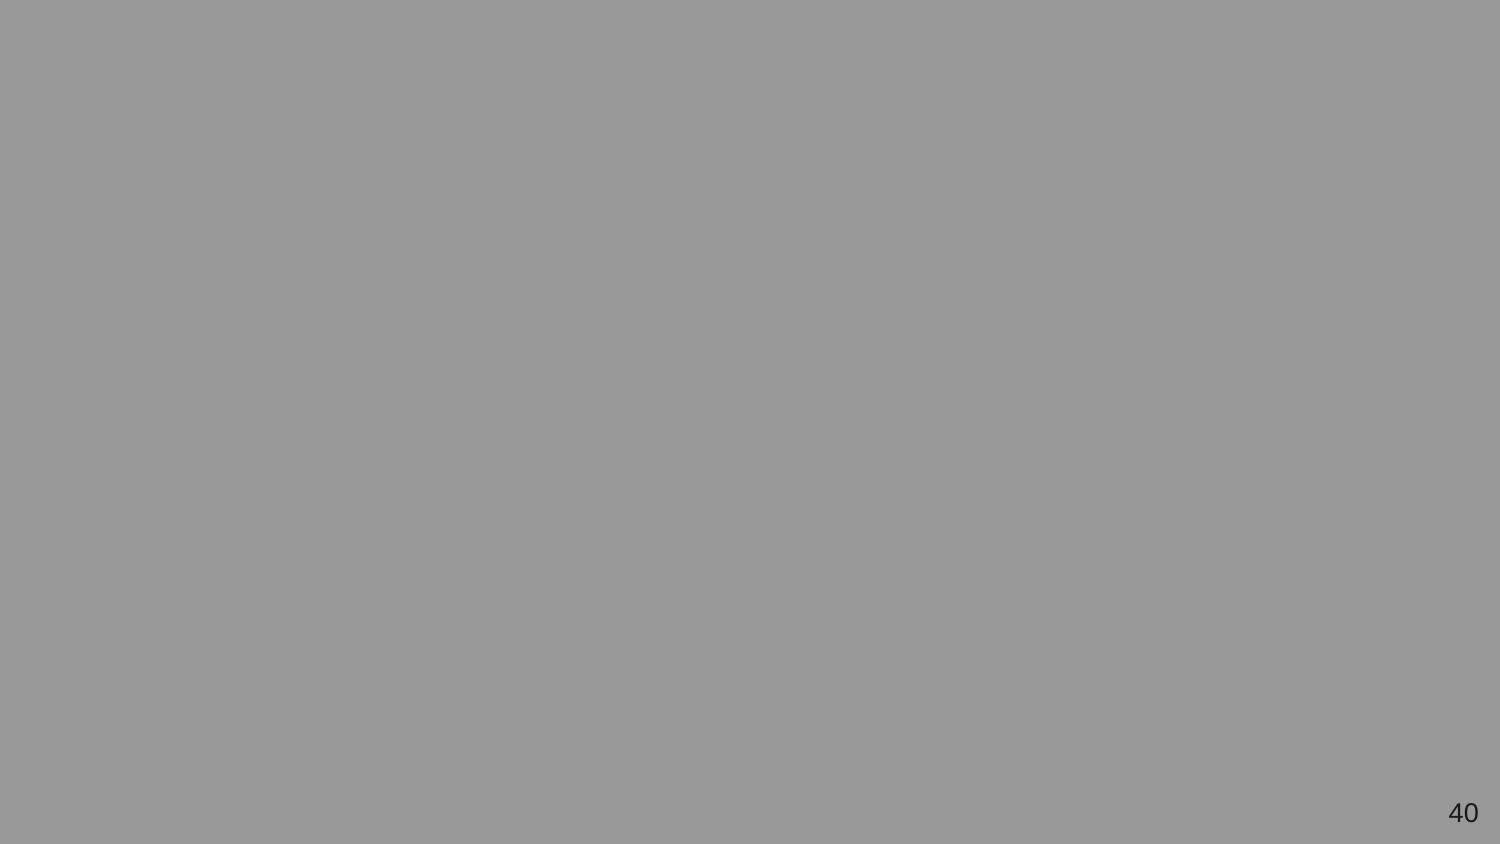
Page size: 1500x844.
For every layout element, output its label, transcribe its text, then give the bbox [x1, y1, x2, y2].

slide_number 40 [1403, 779, 1494, 844]
